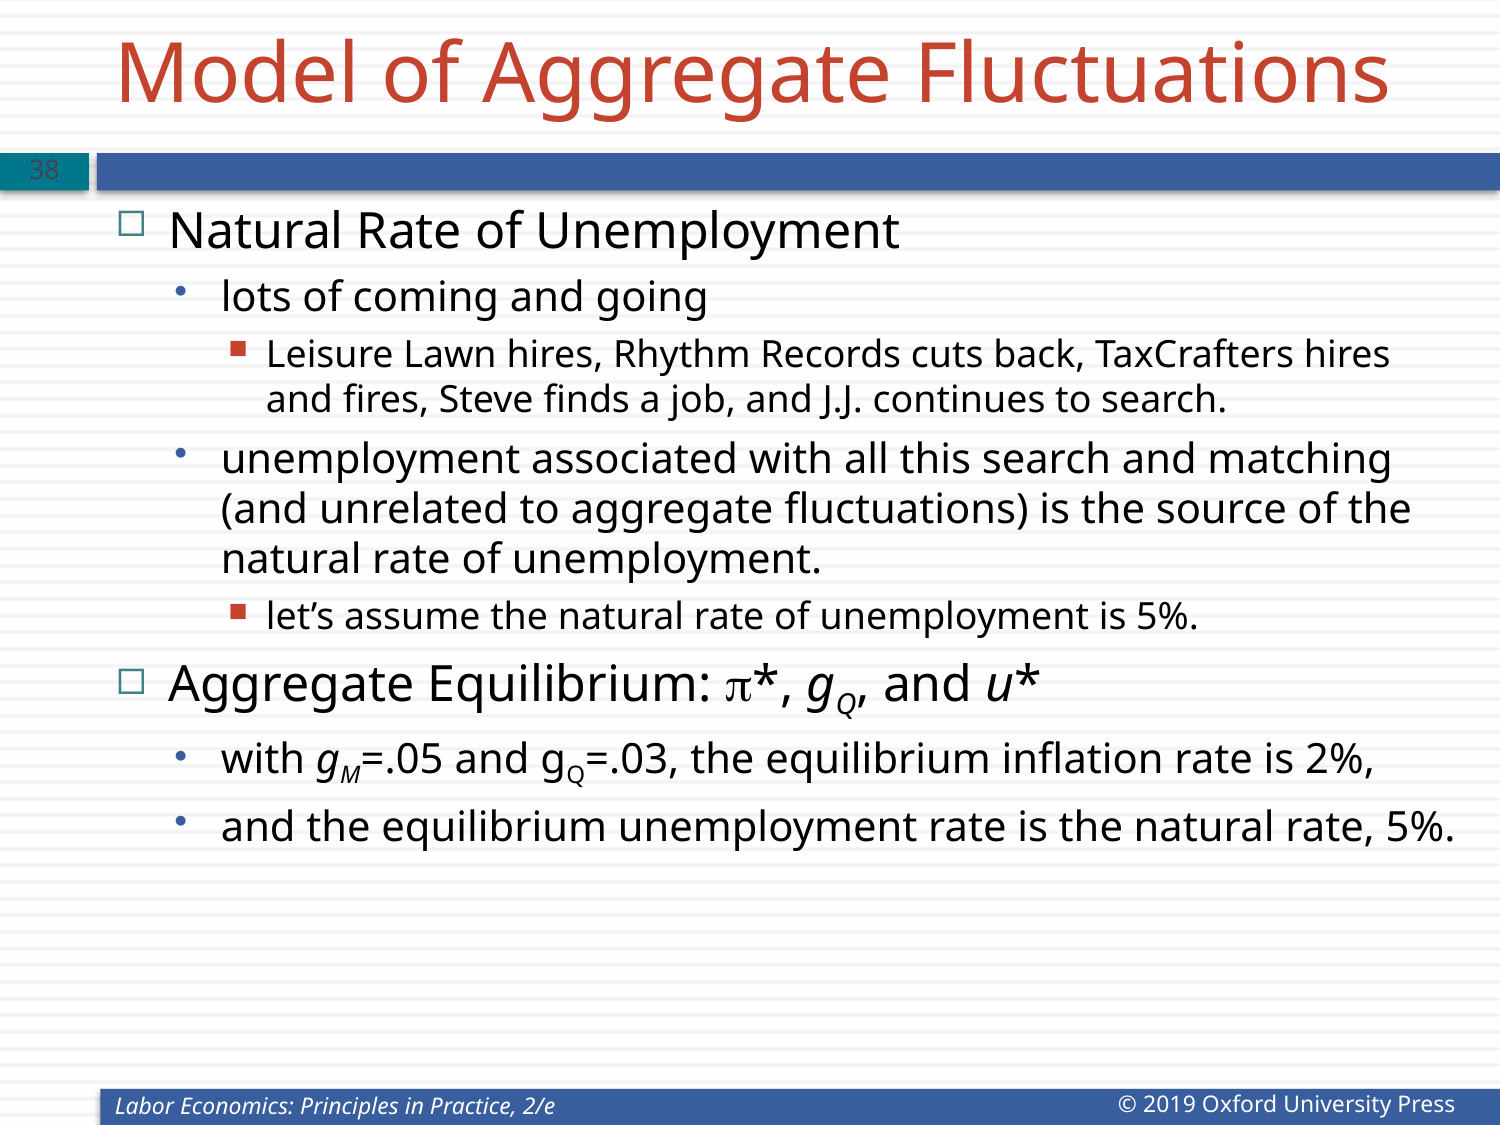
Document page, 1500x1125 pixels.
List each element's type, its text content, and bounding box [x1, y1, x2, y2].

list Natural Rate of Unemployment lots of coming and going Leisure Lawn hires, Rhythm Records cuts back, TaxCrafters hires and fires, Steve finds a job, and J.J. continues to search. unemployment associated with all this search and matching (and unrelated to aggregate fluctuations) is the source of the natural rate of unemployment. let’s assume the natural rate of unemployment is 5%. Aggregate Equilibrium: p*, gQ, and u* with gM=.05 and gQ=.03, the equilibrium inflation rate is 2%, and the equilibrium unemployment rate is the natural rate, 5%. [101, 190, 1473, 1084]
footer © 2019 Oxford University Press [825, 1090, 1471, 1125]
slide_number 37 [0, 153, 89, 191]
title Model of Aggregate Fluctuations [99, 1, 1472, 136]
slide_number Labor Economics: Principles in Practice, 2/e [99, 1090, 745, 1125]
